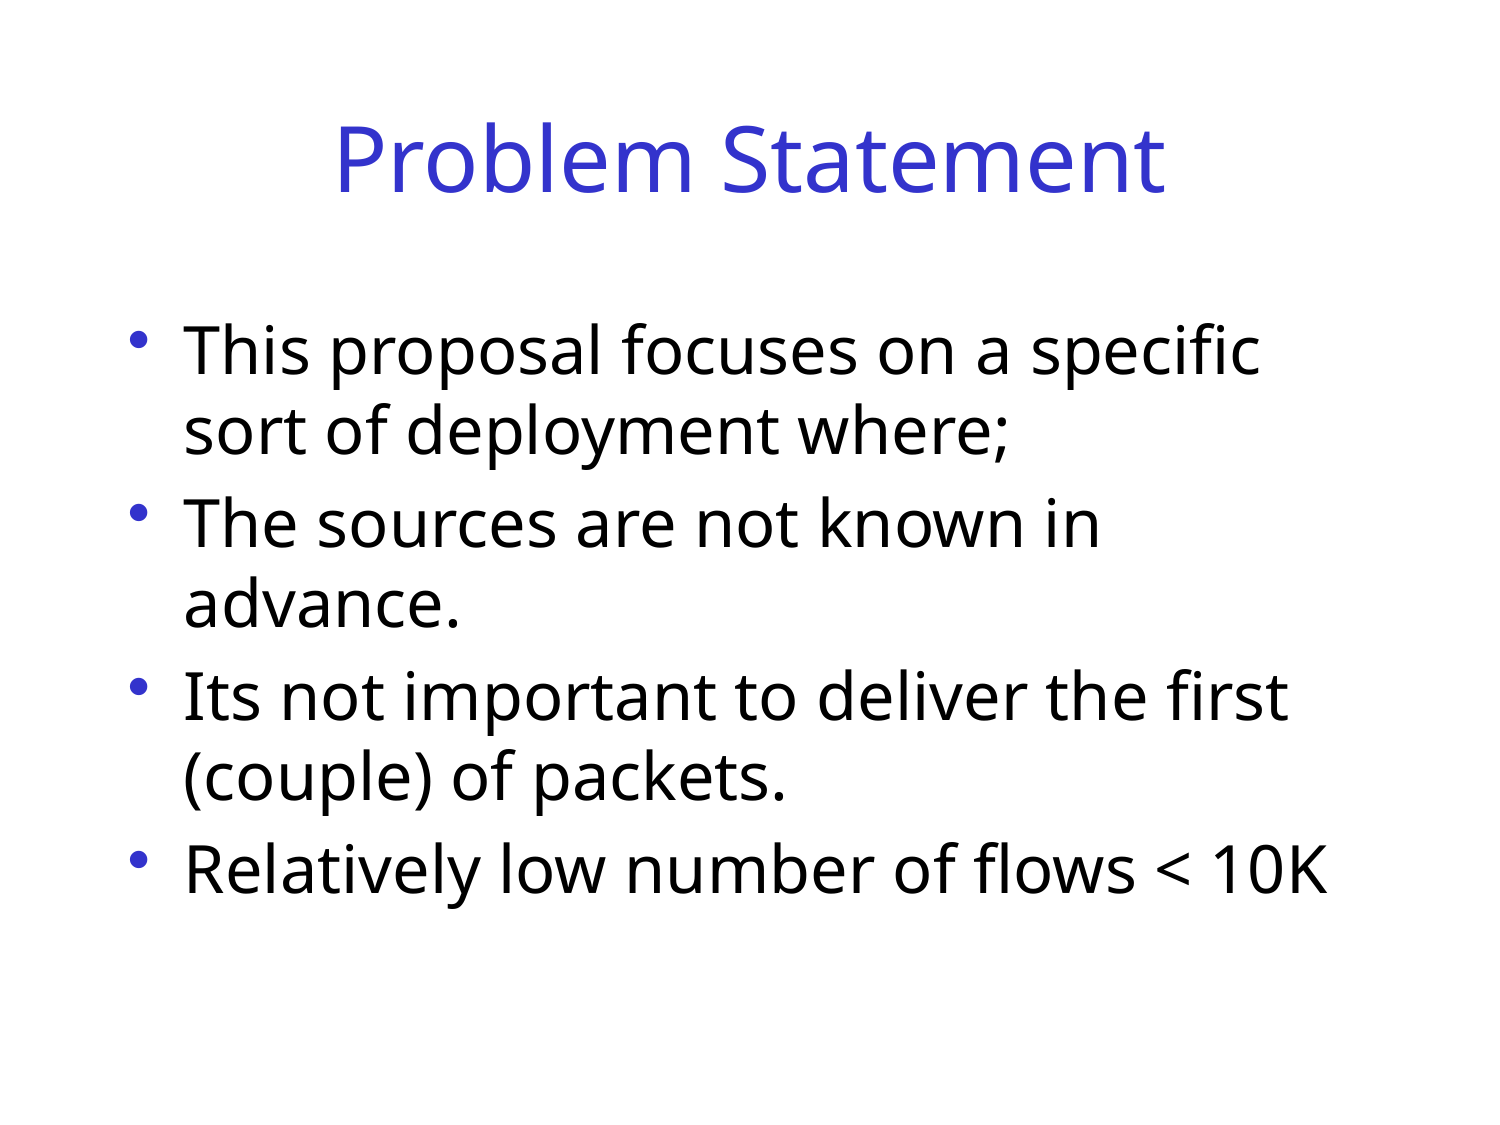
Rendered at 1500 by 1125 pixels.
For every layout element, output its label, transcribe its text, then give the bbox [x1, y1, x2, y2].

title Problem Statement [112, 62, 1388, 251]
list This proposal focuses on a specific sort of deployment where; The sources are not known in advance. Its not important to deliver the first (couple) of packets. Relatively low number of flows < 10K [112, 299, 1388, 1051]
